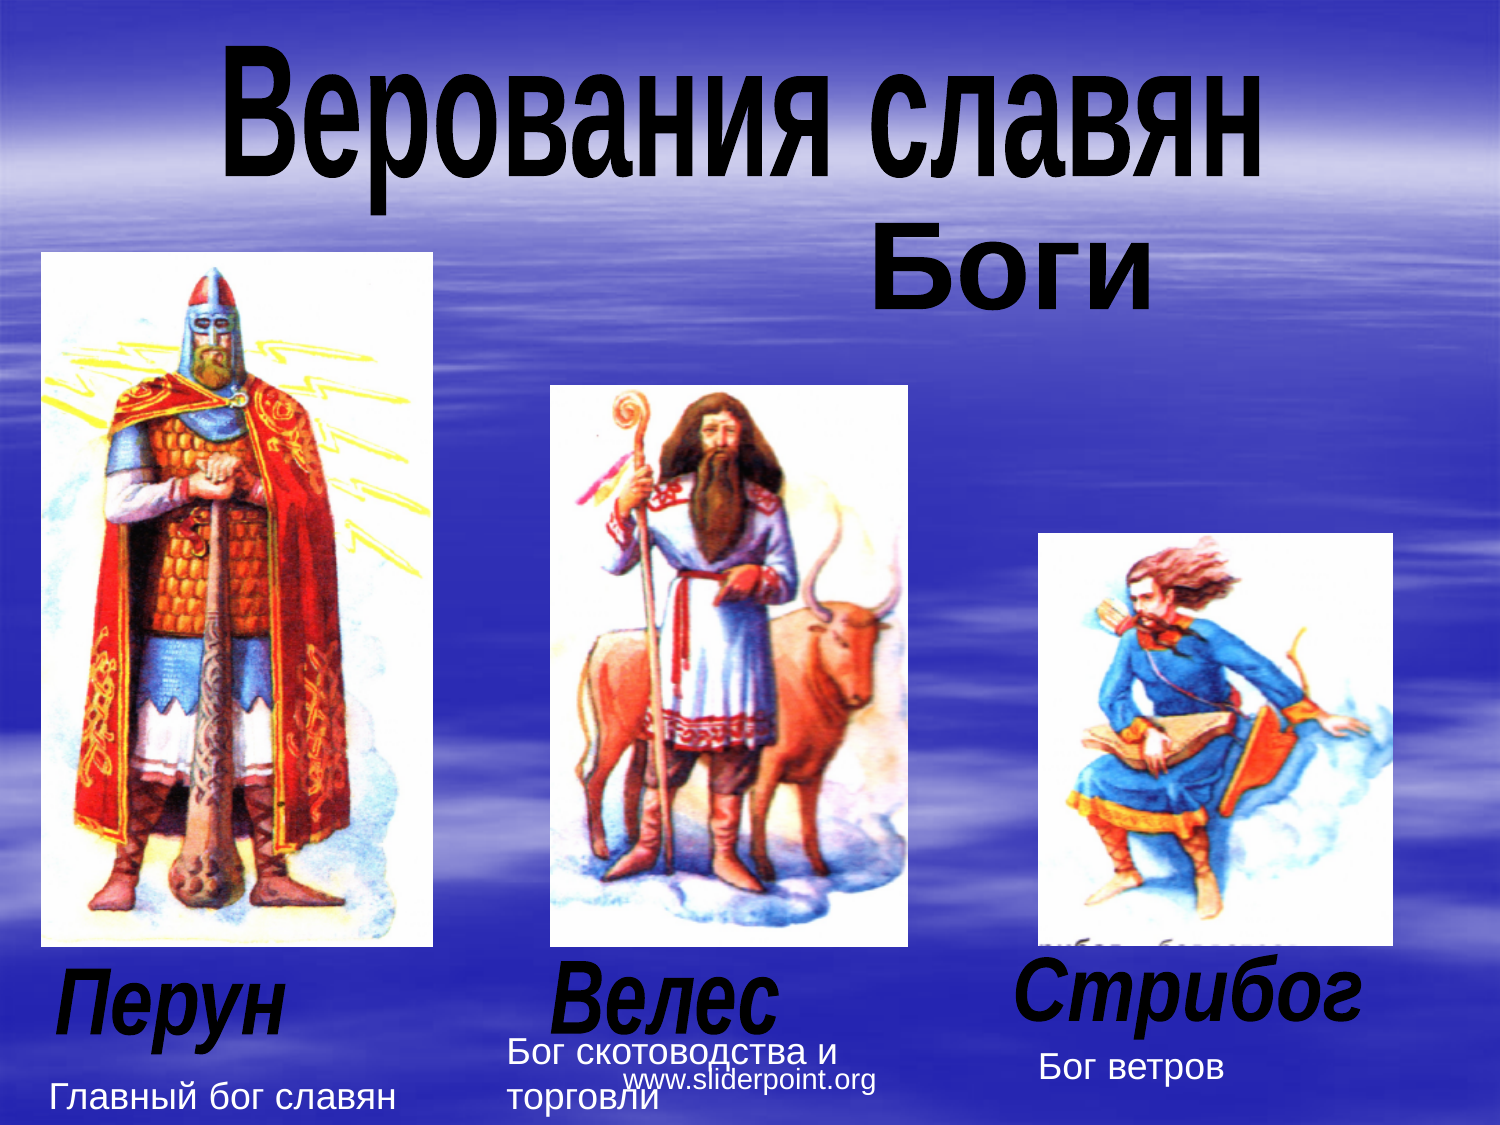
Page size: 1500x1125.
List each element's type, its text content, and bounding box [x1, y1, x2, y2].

text_box Бог скотоводства и торговли [491, 1019, 994, 1125]
picture [550, 385, 908, 947]
footer www.sliderpoint.org [512, 1024, 988, 1103]
picture [40, 252, 433, 947]
picture [1037, 532, 1393, 946]
text_box Бог ветров [1023, 1034, 1267, 1095]
text_box Главный бог славян [33, 1064, 433, 1125]
